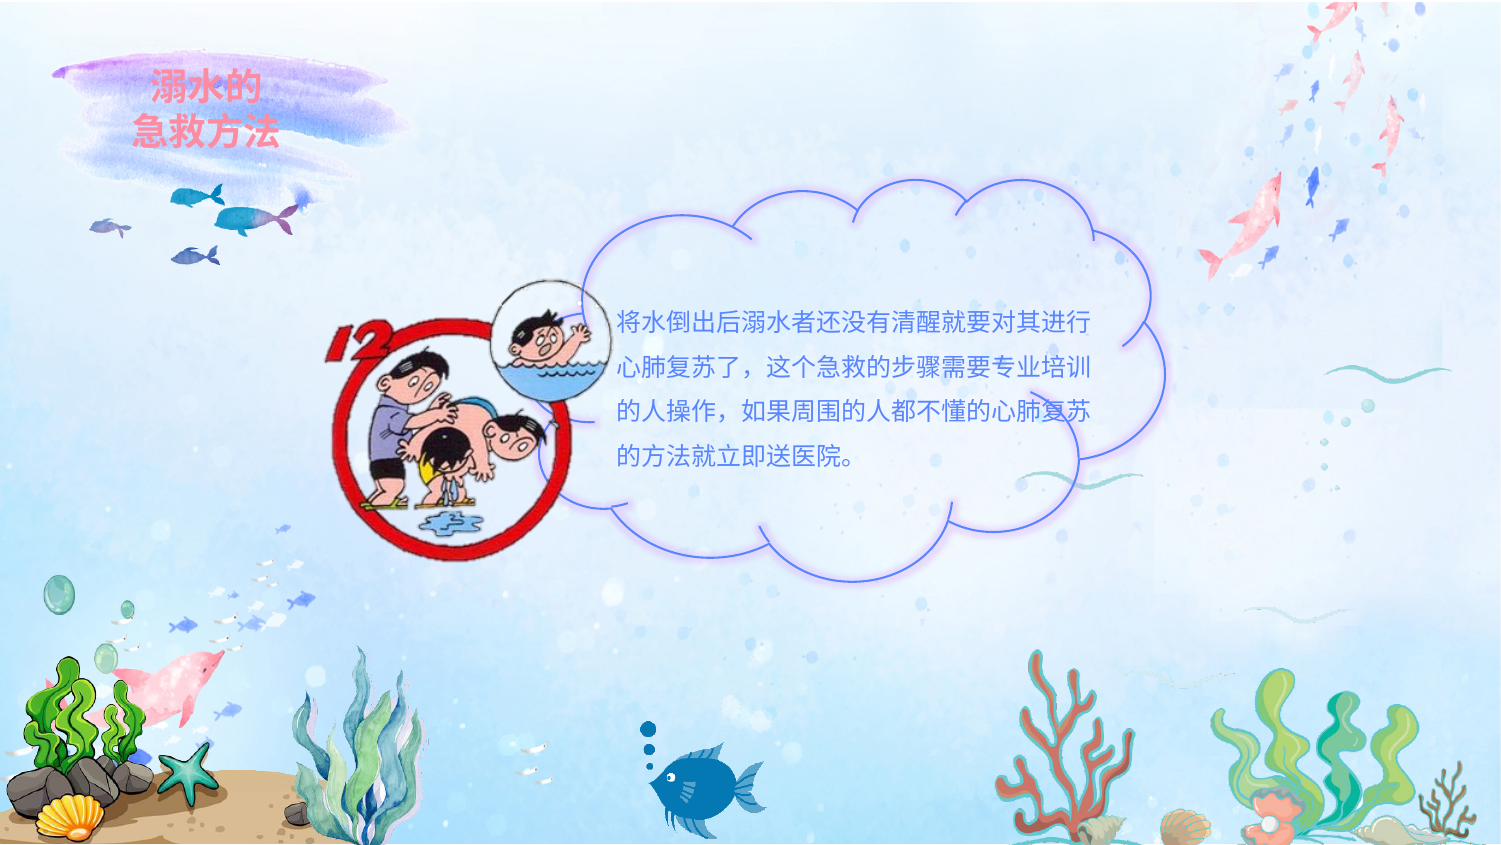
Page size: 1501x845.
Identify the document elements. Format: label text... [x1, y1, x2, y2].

picture [0, 2, 1501, 845]
text_box [626, 479, 1077, 583]
text_box [594, 178, 1167, 450]
text_box 将水倒出后溺水者还没有清醒就要对其进行心肺复苏了，这个急救的步骤需要专业培训的人操作，如果周围的人都不懂的心肺复苏的方法就立即送医院。 [626, 283, 1116, 479]
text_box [47, 48, 413, 380]
